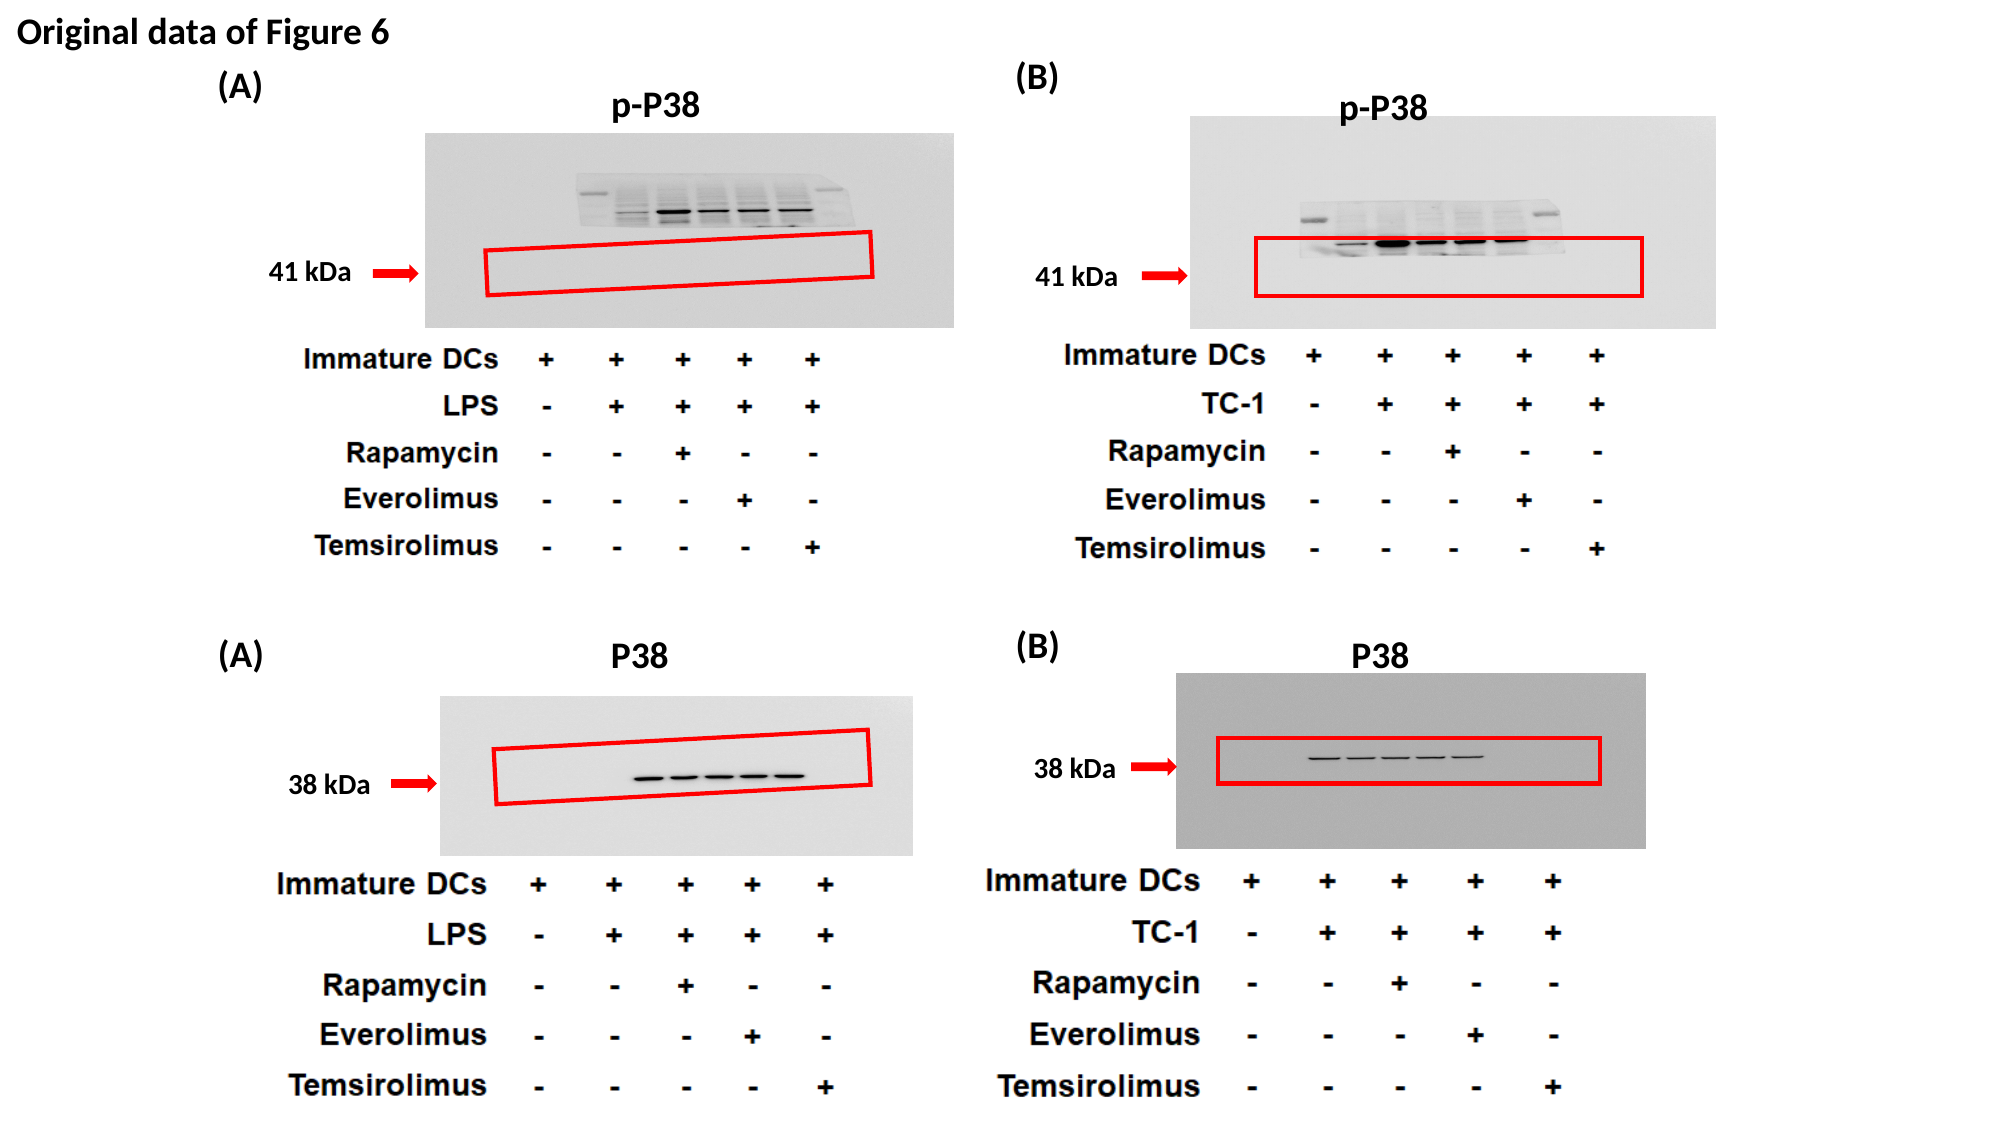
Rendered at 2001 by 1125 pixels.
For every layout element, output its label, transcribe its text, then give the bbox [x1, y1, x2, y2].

picture [425, 133, 954, 328]
text_box p-P38 [596, 72, 716, 132]
picture [256, 859, 871, 1101]
text_box [1132, 757, 1176, 776]
text_box Original data of Figure 6 [2, 0, 406, 60]
text_box [391, 774, 437, 793]
text_box 38 kDa [1018, 742, 1132, 792]
picture [1038, 116, 1716, 562]
picture [1176, 673, 1646, 849]
text_box P38 [596, 623, 684, 684]
picture [958, 853, 1600, 1101]
text_box 38 kDa [273, 758, 387, 808]
text_box (B) [1000, 44, 1075, 105]
text_box 41 kDa [254, 244, 367, 295]
picture [284, 336, 854, 560]
text_box [372, 264, 419, 283]
text_box (A) [202, 60, 279, 114]
text_box (A) [203, 622, 280, 682]
text_box P38 [1336, 623, 1425, 673]
text_box 41 kDa [1020, 249, 1134, 300]
text_box p-P38 [1324, 75, 1444, 116]
picture [440, 696, 913, 856]
text_box (B) [1000, 613, 1076, 673]
text_box [1141, 266, 1188, 286]
